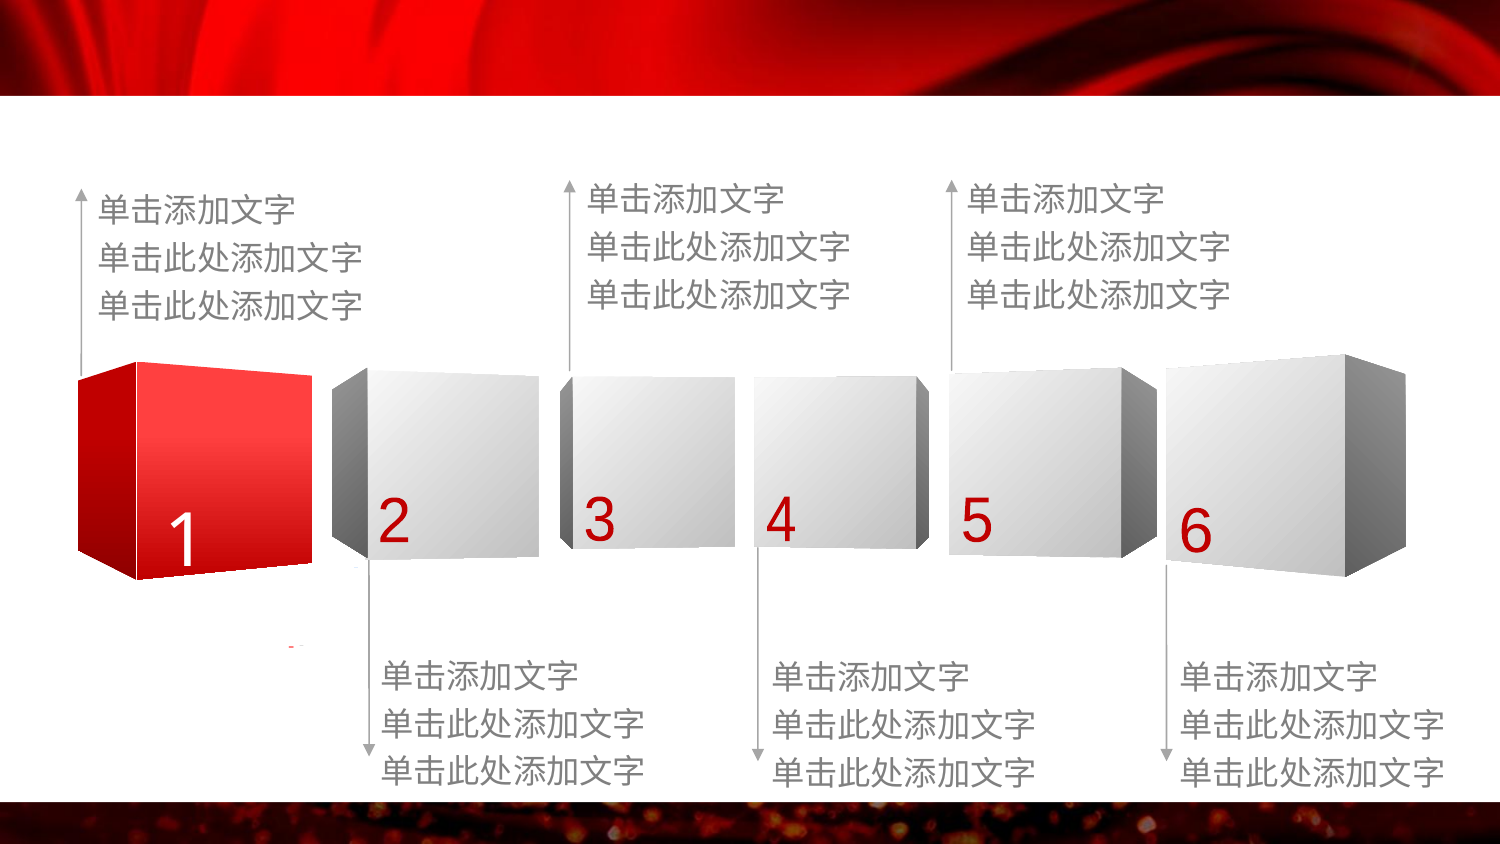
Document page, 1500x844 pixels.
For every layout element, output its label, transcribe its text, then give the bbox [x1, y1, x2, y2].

text_box 单击添加文字 单击此处添加文字 单击此处添加文字 [951, 163, 1256, 322]
text_box [751, 549, 765, 762]
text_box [754, 376, 929, 549]
text_box [75, 188, 88, 361]
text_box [949, 367, 1157, 558]
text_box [77, 361, 312, 580]
text_box [945, 179, 958, 367]
picture [0, 0, 1500, 95]
picture [0, 803, 1500, 844]
text_box 单击添加文字 单击此处添加文字 单击此处添加文字 [82, 173, 381, 333]
text_box 单击添加文字 单击此处添加文字 单击此处添加文字 [1164, 640, 1469, 800]
text_box 单击添加文字 单击此处添加文字 单击此处添加文字 [756, 640, 1061, 800]
text_box 单击添加文字 单击此处添加文字 单击此处添加文字 [571, 163, 876, 322]
text_box [1160, 577, 1173, 762]
text_box [362, 560, 376, 757]
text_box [560, 376, 735, 549]
text_box [563, 180, 576, 371]
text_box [332, 367, 539, 560]
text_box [1166, 354, 1406, 577]
text_box 单击添加文字 单击此处添加文字 单击此处添加文字 [365, 639, 670, 798]
